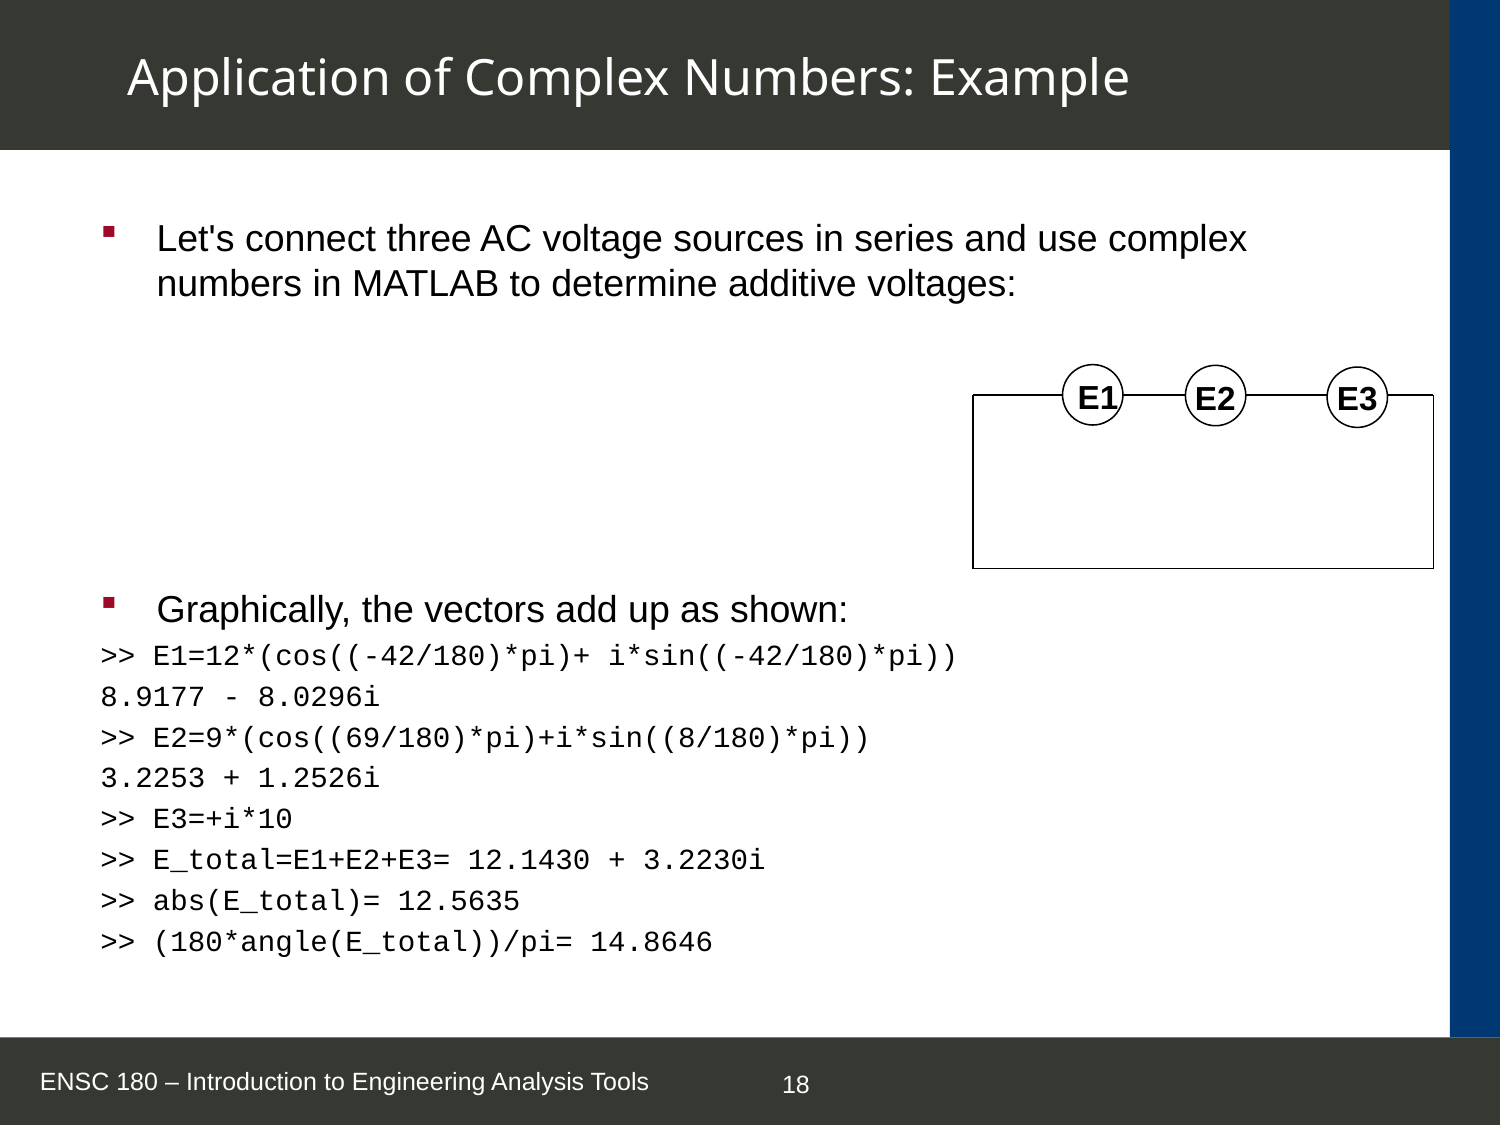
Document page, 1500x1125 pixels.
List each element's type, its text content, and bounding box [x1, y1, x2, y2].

footer ENSC 180 – Introduction to Engineering Analysis Tools [24, 1057, 740, 1113]
text_box E3 [1322, 370, 1393, 393]
text_box [1199, 365, 1232, 370]
text_box E2 [1180, 370, 1251, 393]
text_box E1 [1062, 402, 1134, 424]
text_box E1 [1062, 368, 1134, 393]
text_box E3 [1322, 402, 1393, 425]
title Application of Complex Numbers: Example [112, 37, 1450, 138]
text_box E2 [1180, 402, 1251, 425]
text_box [1078, 364, 1107, 368]
